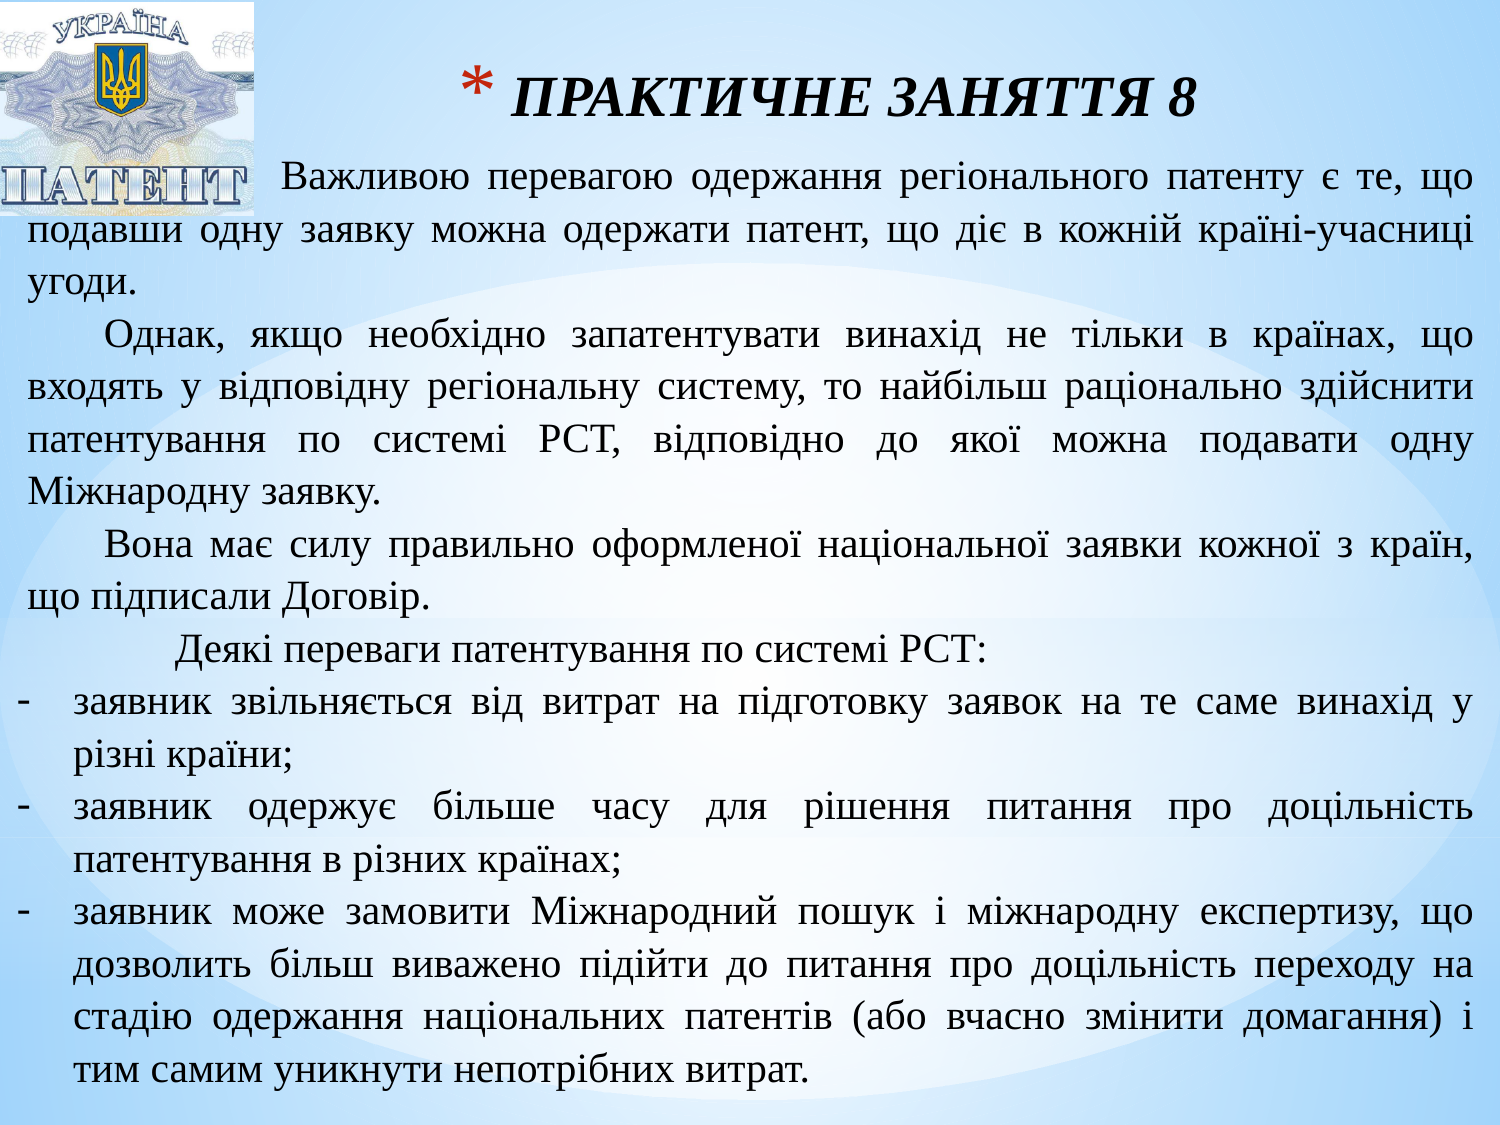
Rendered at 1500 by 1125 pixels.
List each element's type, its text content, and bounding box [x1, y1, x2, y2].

picture [0, 2, 255, 216]
text_box Важливою перевагою одержання регіонального патенту є те, що подавши одну заявку можна одержати патент, що діє в кожній країні-учасниці угоди. Однак, якщо необхідно запатентувати винахід не тільки в країнах, що входять у відповідну регіональну систему, то найбільш раціонально здійснити патентування по системі РСТ, відповідно до якої можна подавати одну Міжнародну заявку. Вона має силу правильно оформленої національної заявки кожної з країн, що підписали Договір. Деякі переваги патентування по системі РСТ: заявник звільняється від витрат на підготовку заявок на те саме винахід у різні країни; заявник одержує більше часу для рішення питання про доцільність патентування в різних країнах; заявник може замовити Міжнародний пошук і міжнародну експертизу, що дозволить більш виважено підійти до питання про доцільність переходу на стадію одержання національних патентів (або вчасно змінити домагання) і тим самим уникнути непотрібних витрат. [2, 138, 1500, 1099]
title ПРАКТИЧНЕ ЗАНЯТТЯ 8 [260, 51, 1427, 134]
